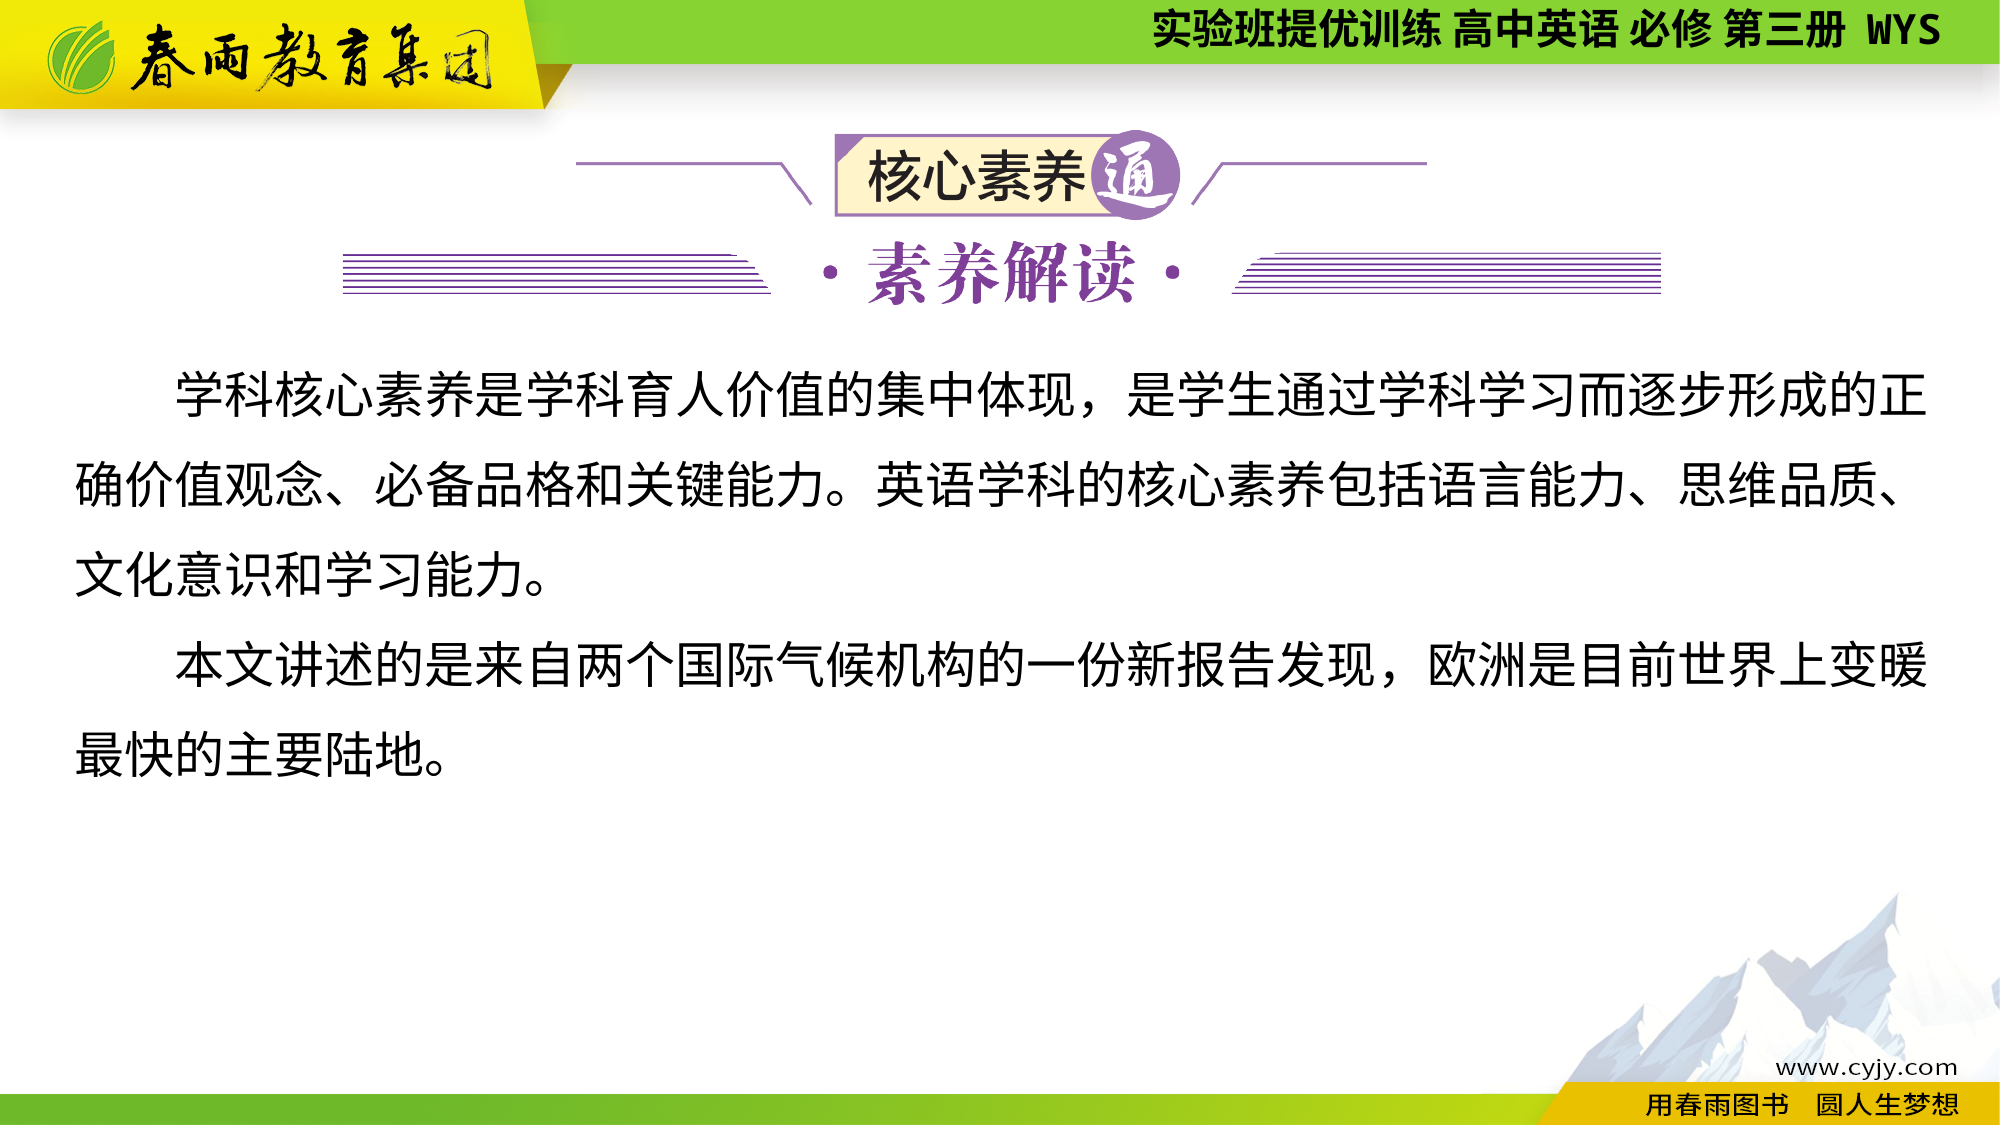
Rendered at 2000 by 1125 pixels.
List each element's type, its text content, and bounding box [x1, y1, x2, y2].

picture [0, 0, 2000, 1125]
list 学科核心素养是学科育人价值的集中体现，是学生通过学科学习而逐步形成的正确价值观念、必备品格和关键能力。英语学科的核心素养包括语言能力、思维品质、文化意识和学习能力。 本文讲述的是来自两个国际气候机构的一份新报告发现，欧洲是目前世界上变暖最快的主要陆地。 [59, 326, 1944, 785]
